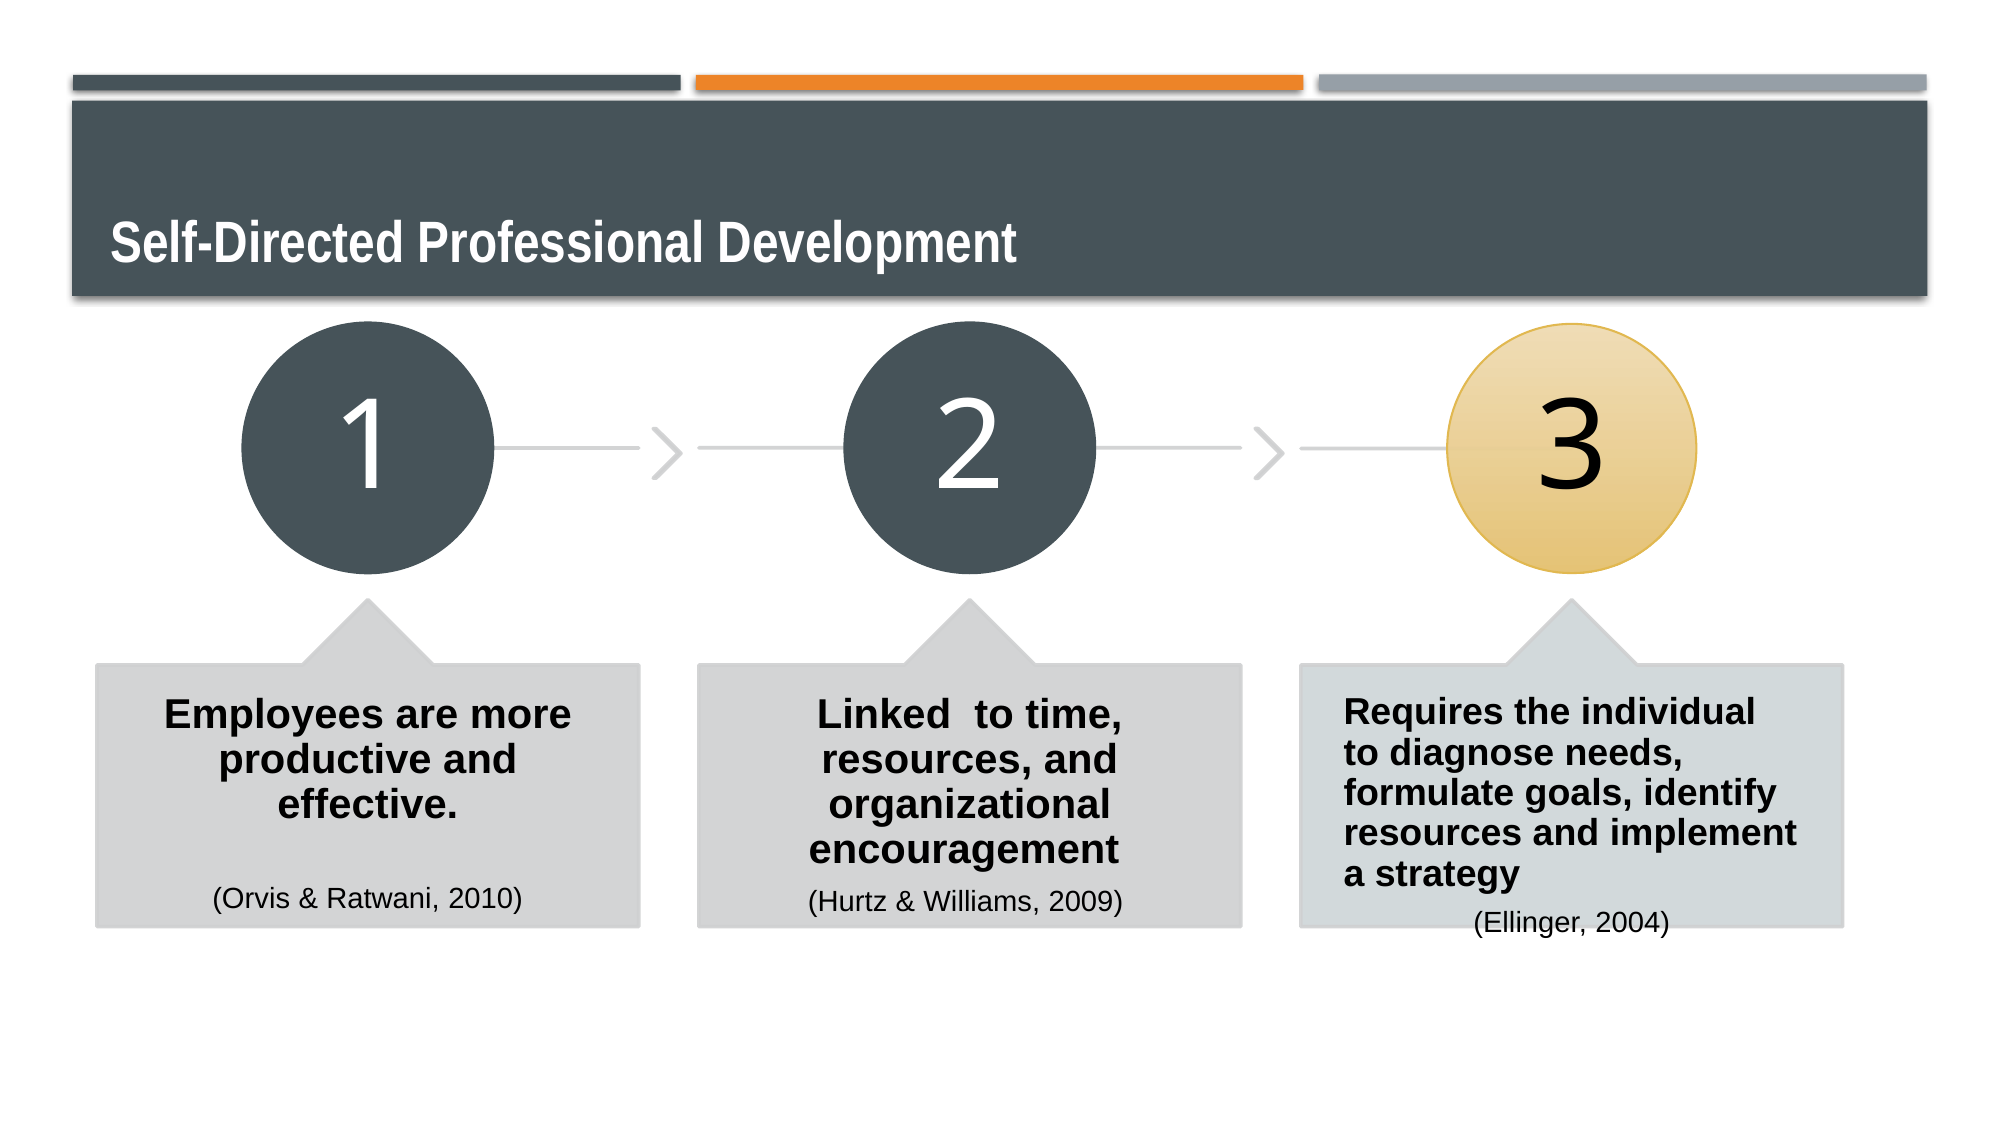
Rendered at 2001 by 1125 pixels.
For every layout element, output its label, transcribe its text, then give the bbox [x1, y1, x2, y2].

title Self-Directed Professional Development [95, 115, 1905, 282]
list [94, 322, 1906, 928]
